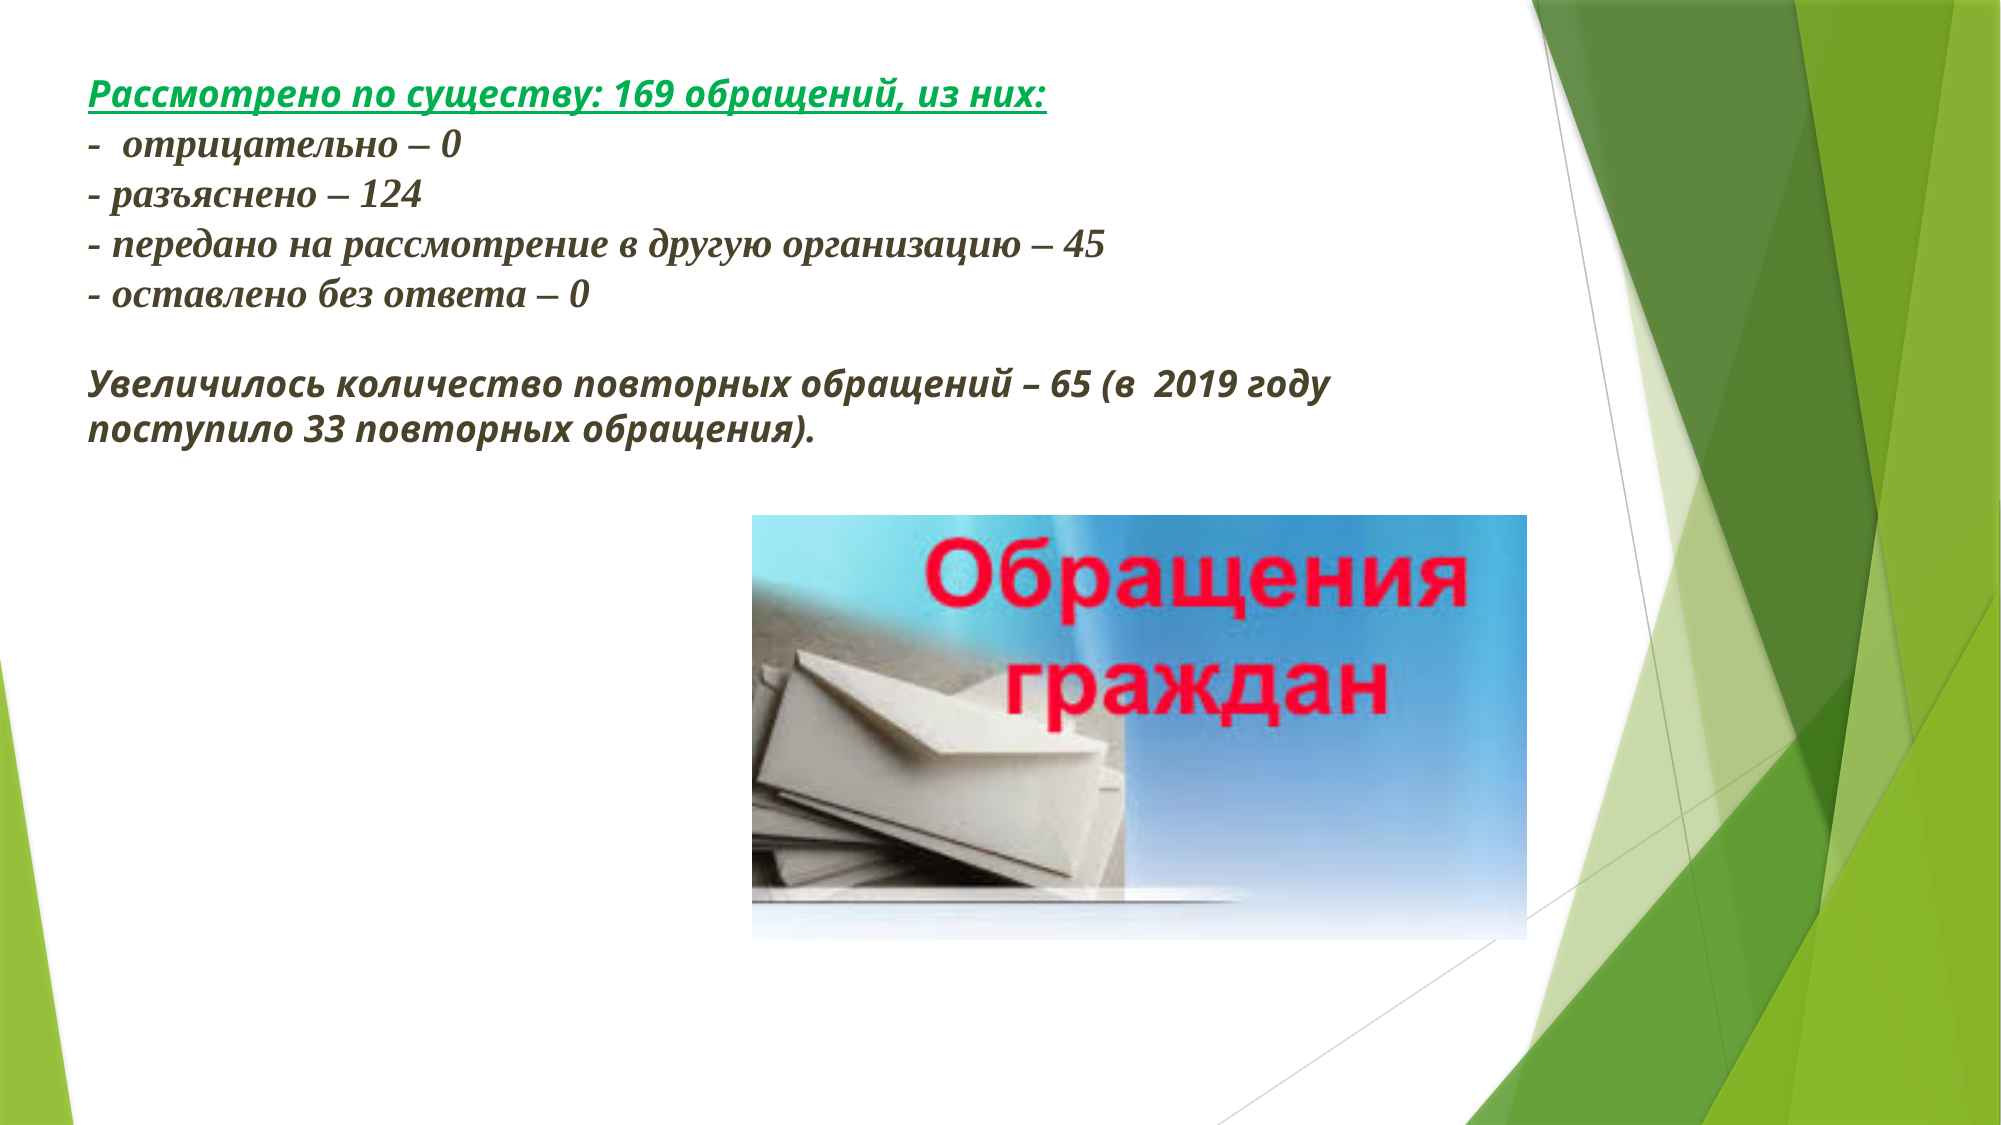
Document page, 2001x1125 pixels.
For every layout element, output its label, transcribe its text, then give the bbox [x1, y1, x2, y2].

text_box Рассмотрено по существу: 169 обращений, из них: - отрицательно – 0 - разъяснено – 124 - передано на рассмотрение в другую организацию – 45 - оставлено без ответа – 0 Увеличилось количество повторных обращений – 65 (в 2019 году поступило 33 повторных обращения). [72, 63, 1527, 863]
picture [752, 514, 1528, 940]
